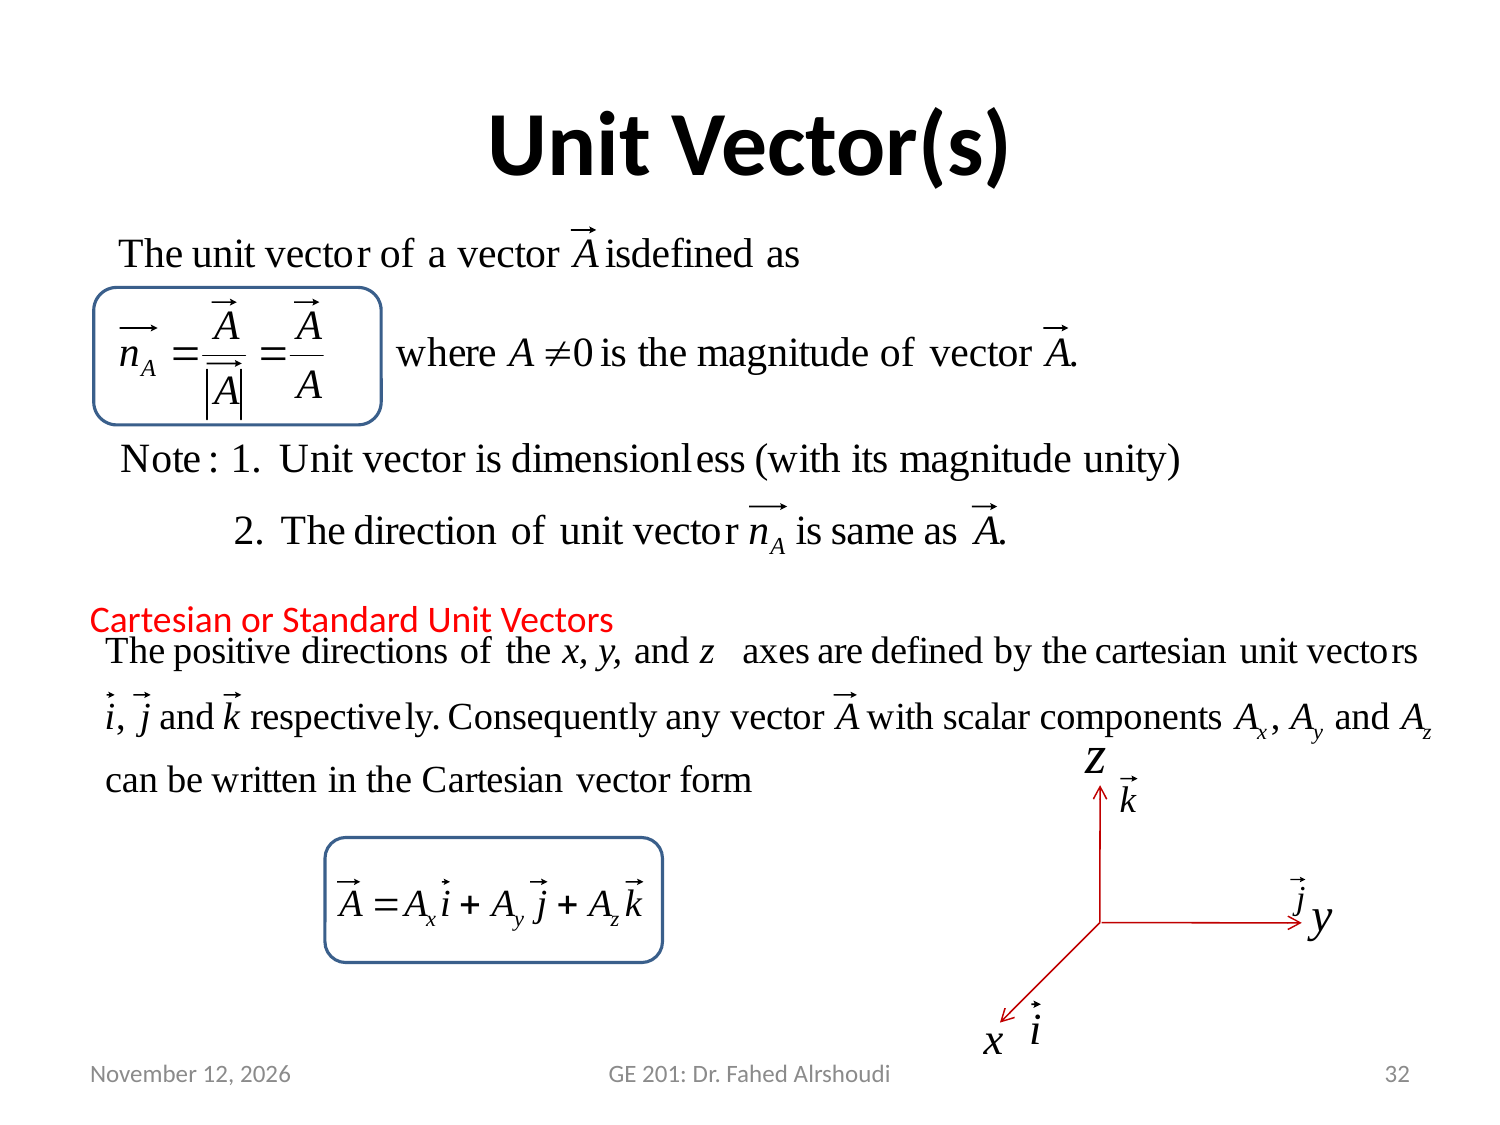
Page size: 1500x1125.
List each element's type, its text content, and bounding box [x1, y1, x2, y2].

footer GE 201: Dr. Fahed Alrshoudi [512, 1042, 988, 1103]
text_box [91, 287, 107, 426]
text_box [974, 737, 1344, 1067]
title Unit Vector(s) [75, 45, 1425, 233]
text_box [323, 948, 664, 965]
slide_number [75, 1042, 425, 1103]
slide_number 32 [1074, 1042, 1425, 1103]
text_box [99, 629, 1443, 941]
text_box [112, 216, 1188, 565]
text_box Cartesian or Standard Unit Vectors [74, 587, 750, 648]
